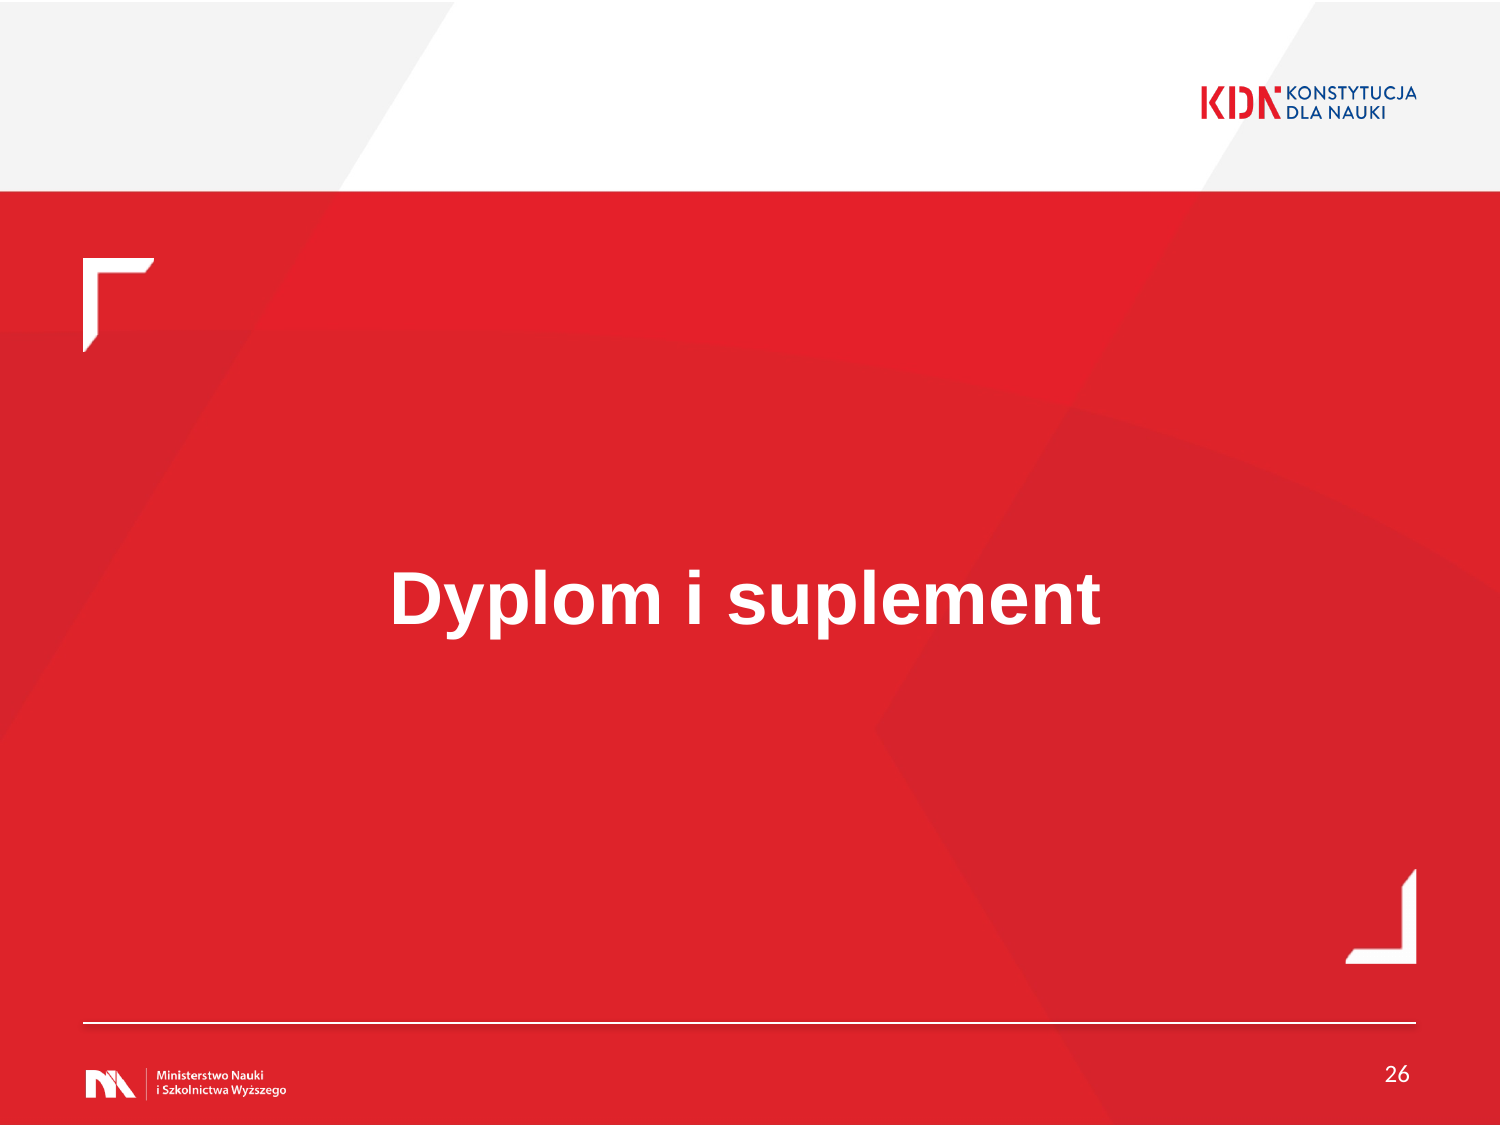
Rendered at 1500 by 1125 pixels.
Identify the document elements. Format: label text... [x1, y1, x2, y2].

slide_number 26 [1074, 1042, 1425, 1103]
picture [0, 2, 1500, 1125]
text_box Dyplom i suplement [125, 342, 1367, 648]
